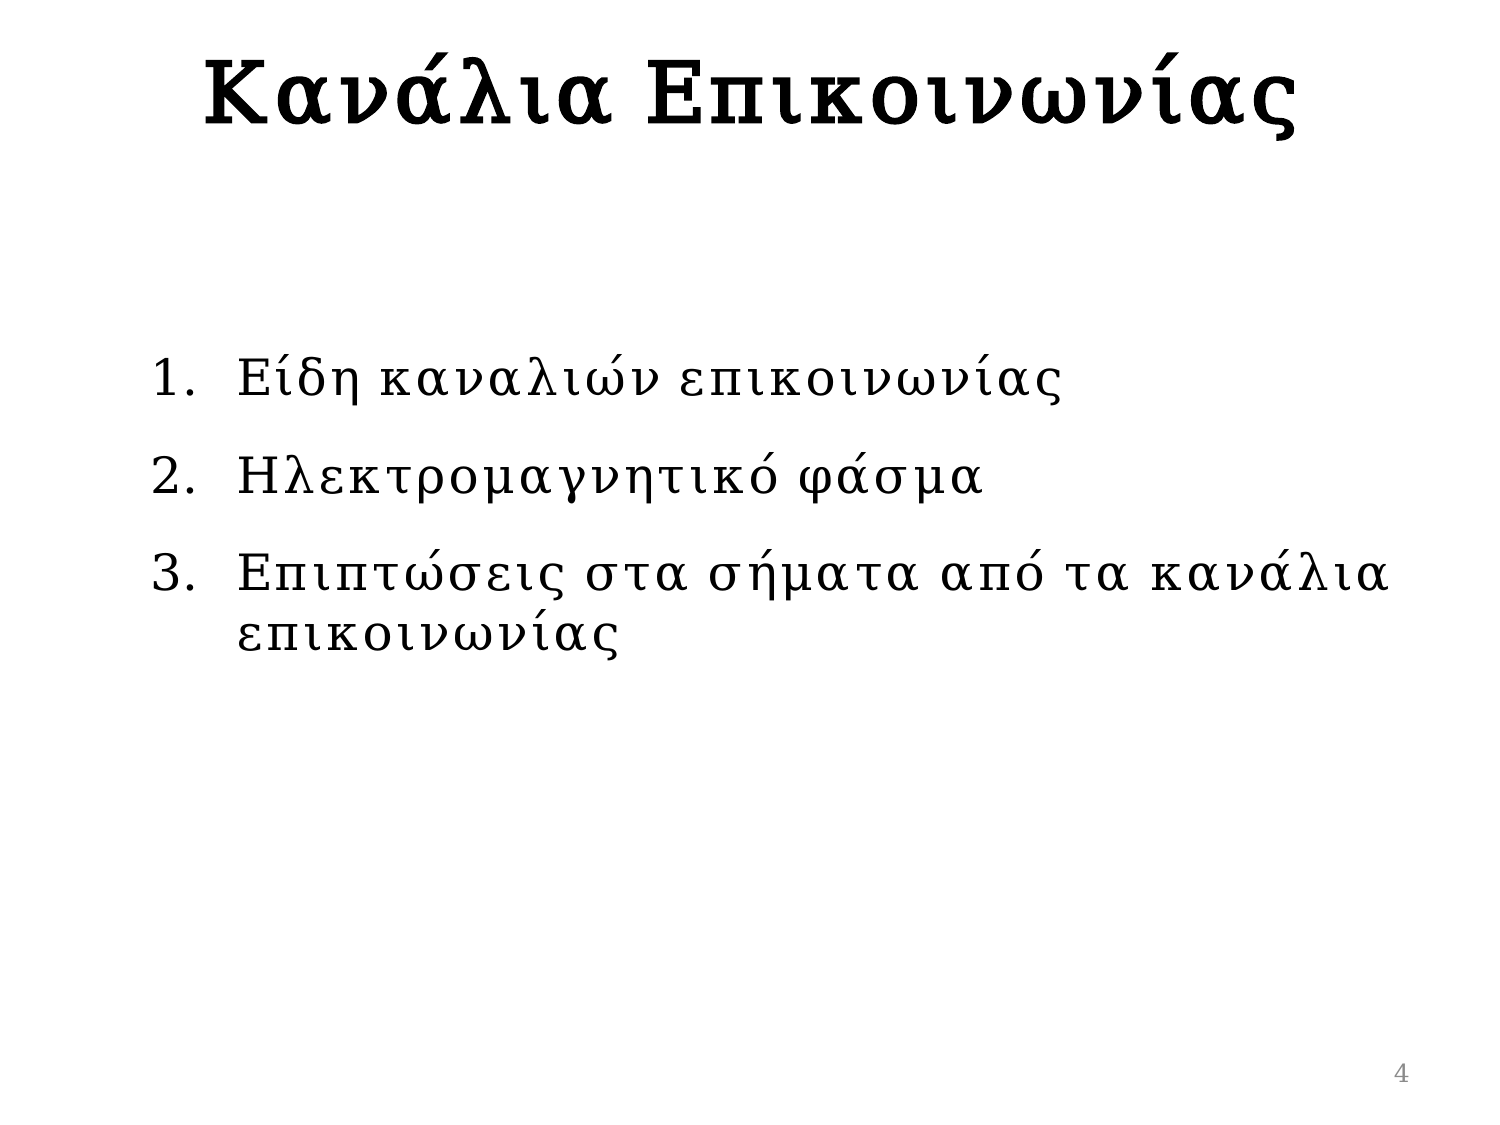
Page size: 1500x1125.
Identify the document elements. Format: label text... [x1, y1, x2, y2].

text_box Κανάλια Επικοινωνίας [74, 19, 1425, 159]
subtitle Είδη καναλιών επικοινωνίας Ηλεκτρομαγνητικό φάσμα Επιπτώσεις στα σήματα από τα κανάλια επικοινωνίας [135, 338, 1425, 1035]
slide_number 4 [1074, 1042, 1425, 1103]
